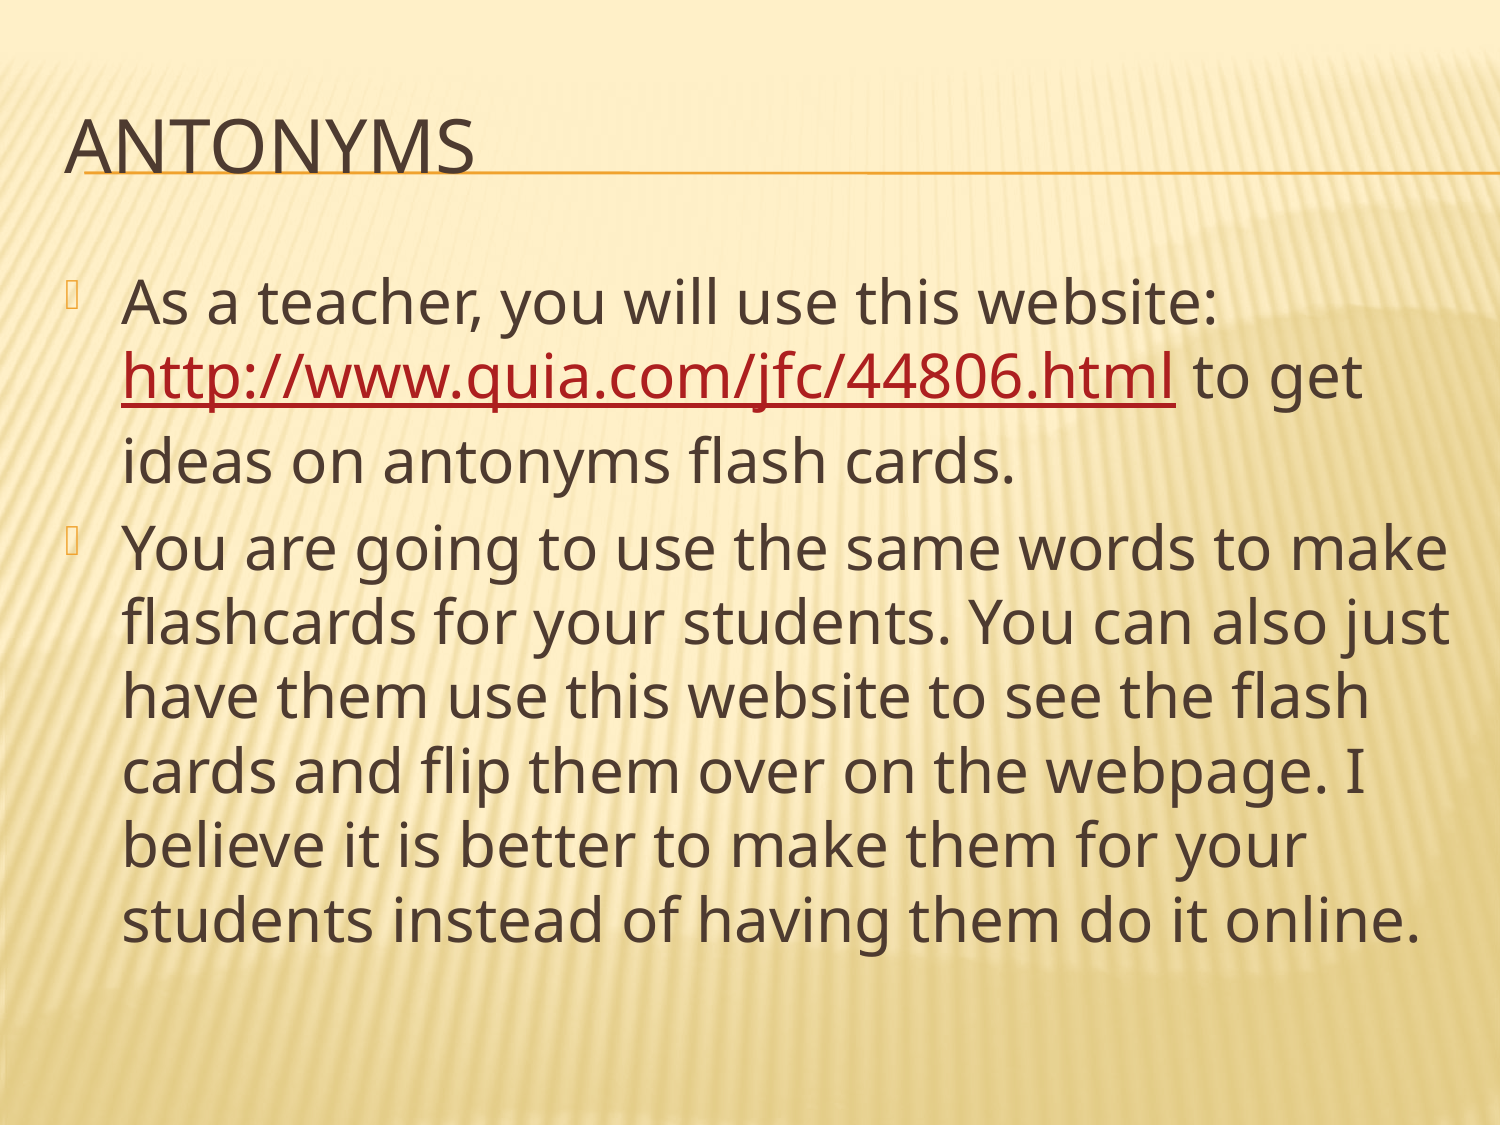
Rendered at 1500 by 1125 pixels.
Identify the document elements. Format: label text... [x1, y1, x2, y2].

title Antonyms [50, 75, 1475, 213]
list As a teacher, you will use this website: http://www.quia.com/jfc/44806.html to get ideas on antonyms flash cards. You are going to use the same words to make flashcards for your students. You can also just have them use this website to see the flash cards and flip them over on the webpage. I believe it is better to make them for your students instead of having them do it online. [50, 254, 1475, 998]
